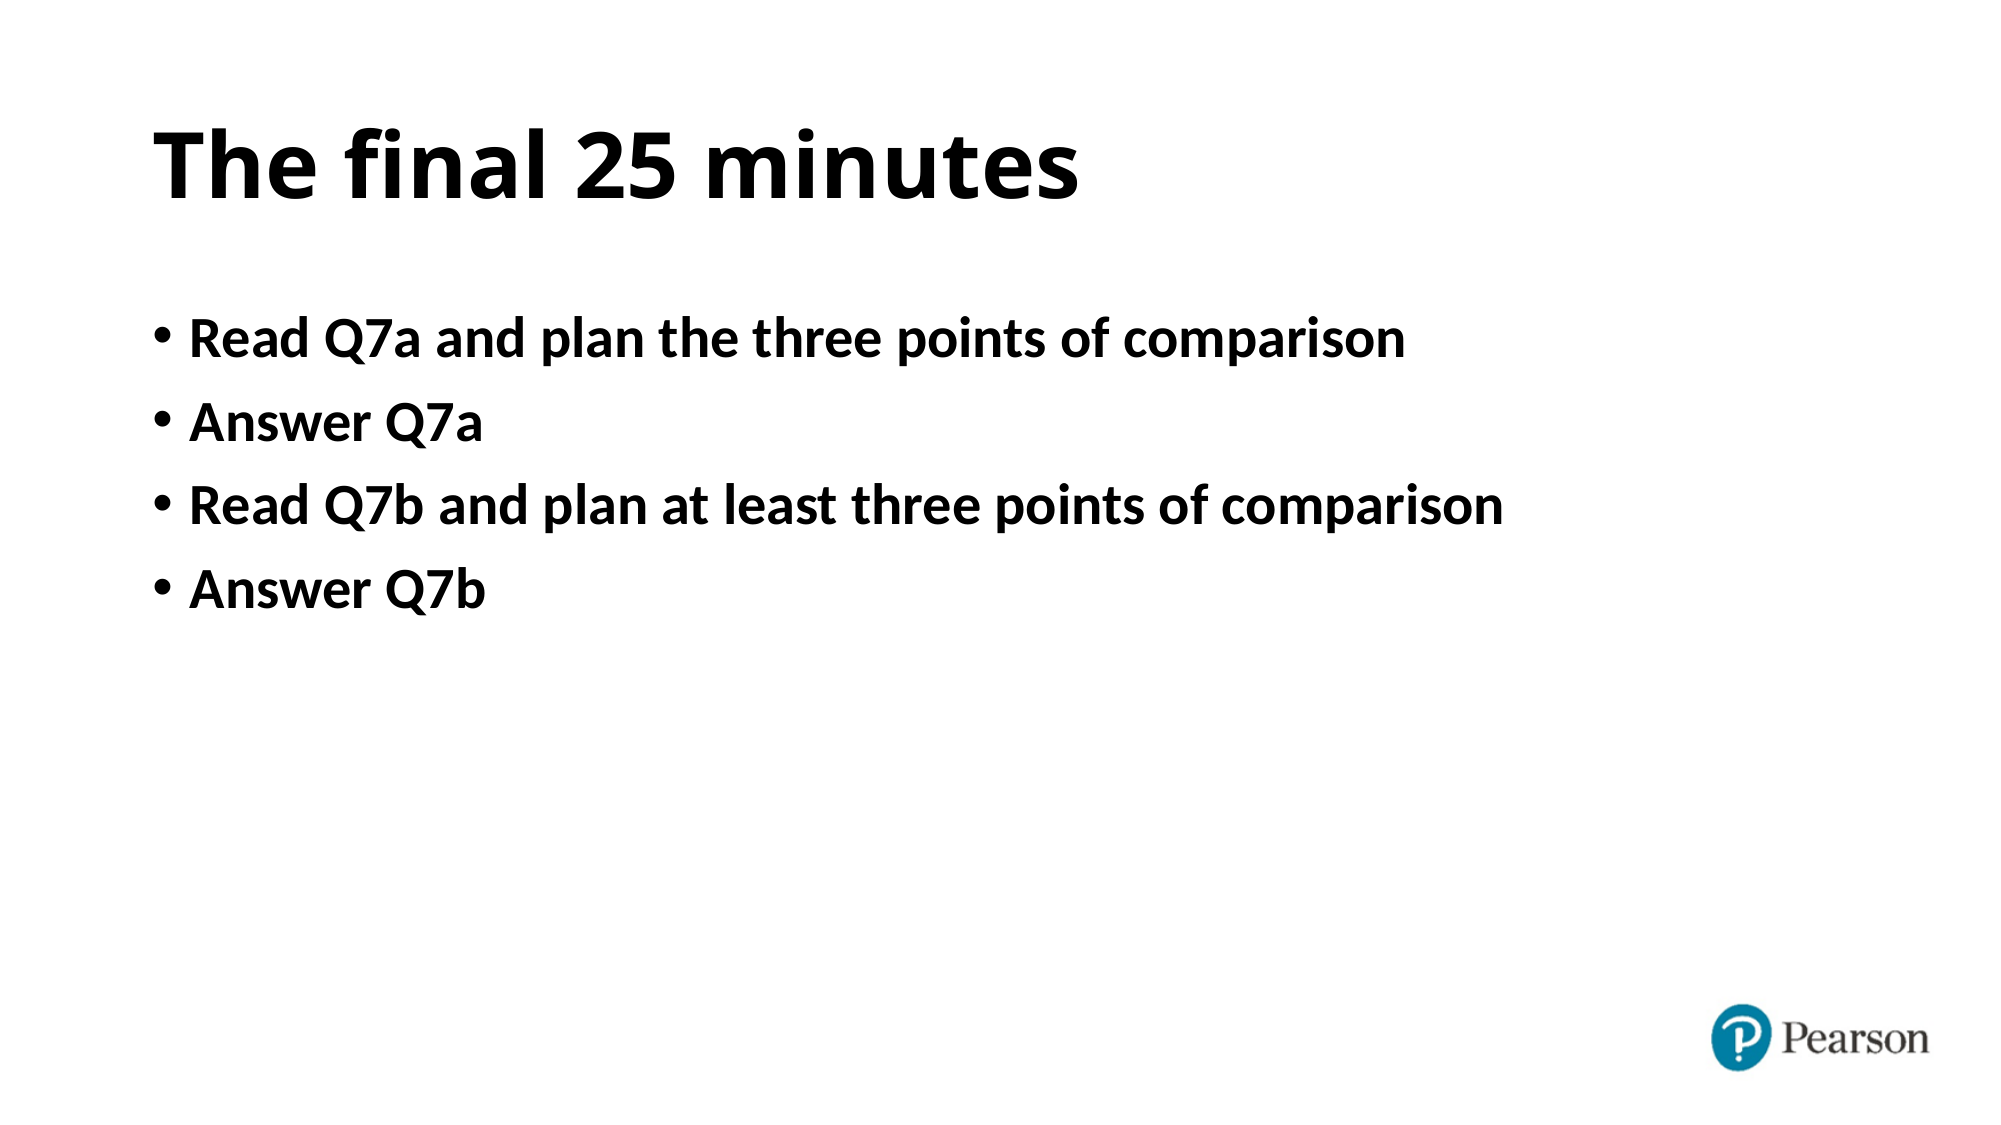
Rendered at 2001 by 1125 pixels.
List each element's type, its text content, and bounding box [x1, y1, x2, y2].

title The final 25 minutes [137, 59, 1863, 278]
list Read Q7a and plan the three points of comparison Answer Q7a Read Q7b and plan at least three points of comparison Answer Q7b [137, 299, 1863, 1014]
picture [1701, 989, 1940, 1082]
